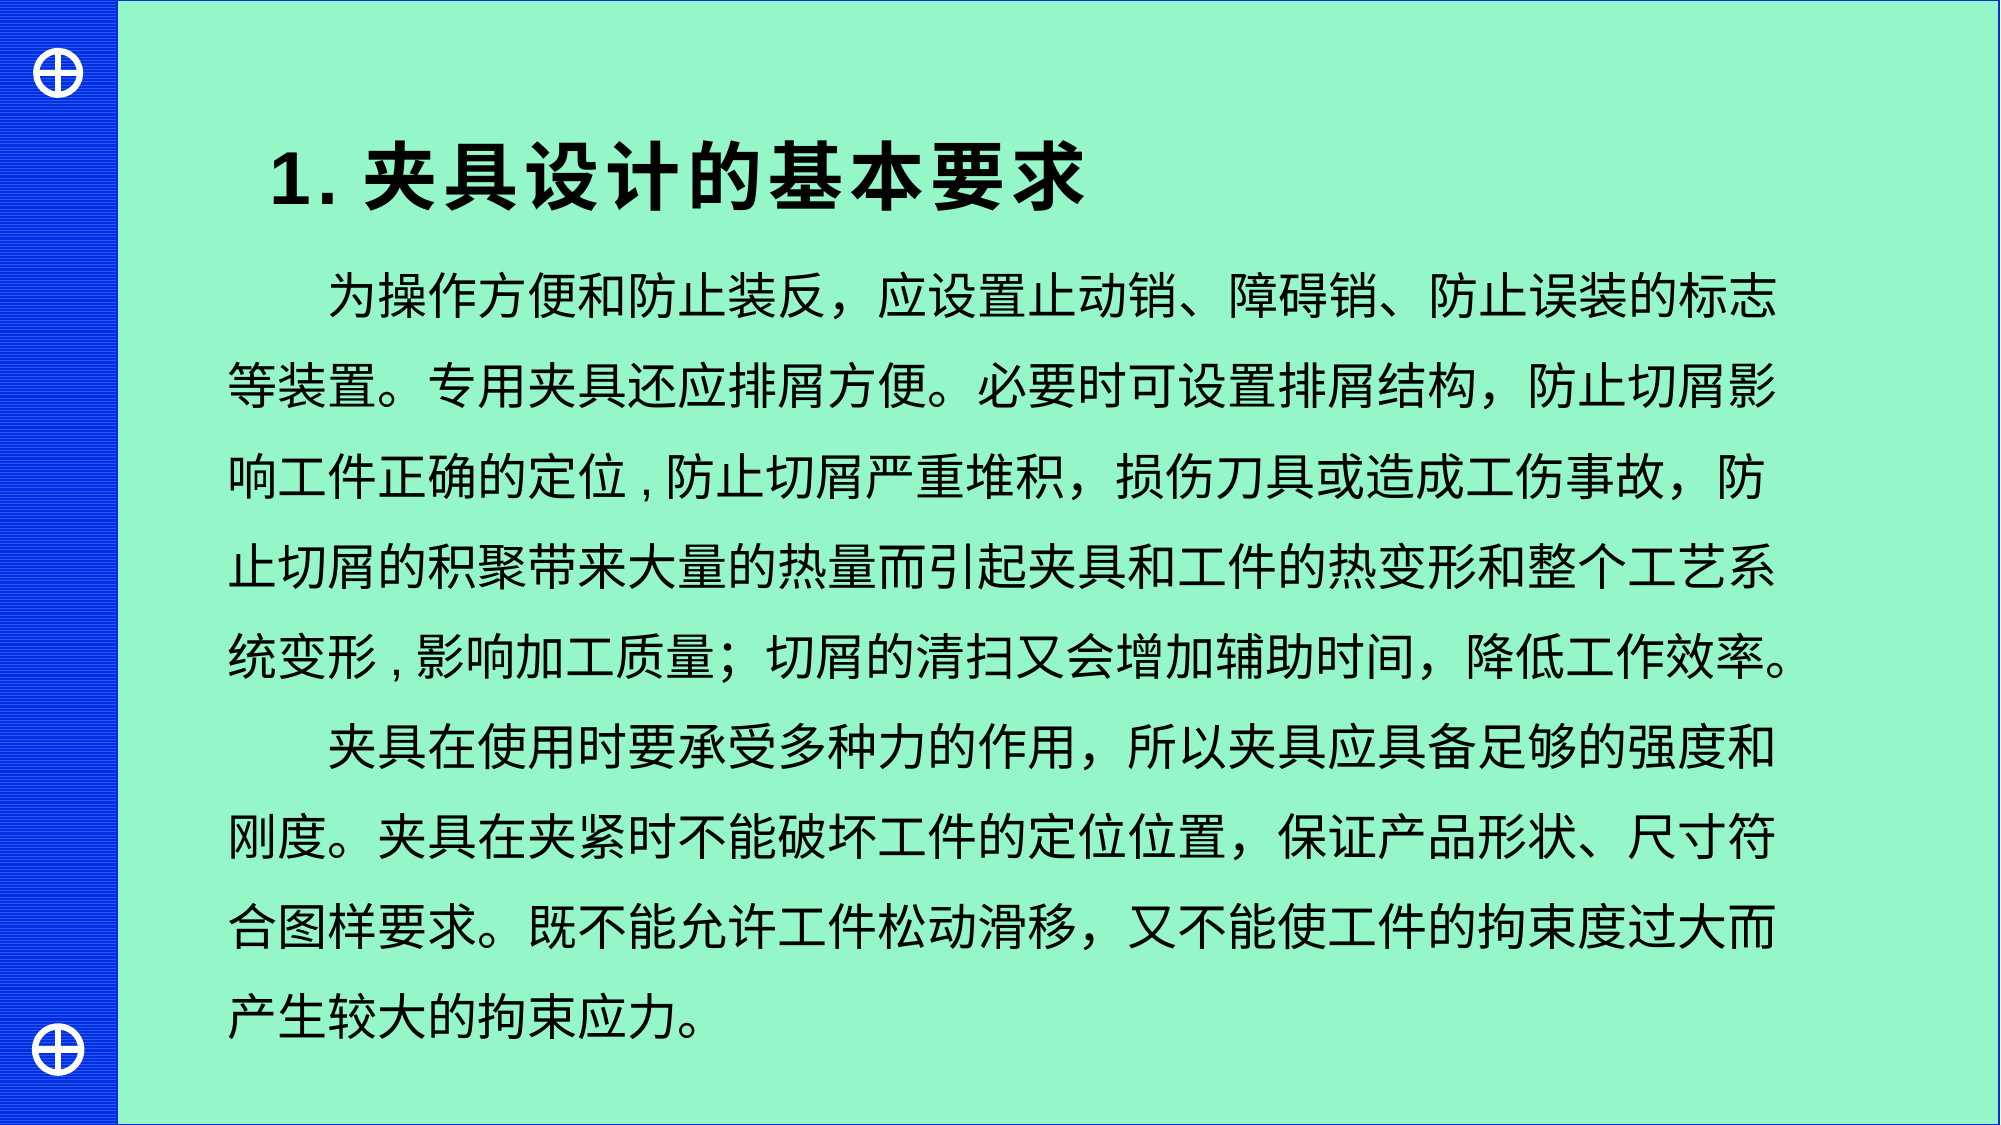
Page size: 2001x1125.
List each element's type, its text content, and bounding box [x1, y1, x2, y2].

text_box 为操作方便和防止装反，应设置止动销、障碍销、防止误装的标志等装置。专用夹具还应排屑方便。必要时可设置排屑结构，防止切屑影响工件正确的定位,防止切屑严重堆积，损伤刀具或造成工伤事故，防止切屑的积聚带来大量的热量而引起夹具和工件的热变形和整个工艺系统变形,影响加工质量；切屑的清扫又会增加辅助时间，降低工作效率。 夹具在使用时要承受多种力的作用，所以夹具应具备足够的强度和刚度。夹具在夹紧时不能破坏工件的定位位置，保证产品形状、尺寸符合图样要求。既不能允许工件松动滑移，又不能使工件的拘束度过大而产生较大的拘束应力。 [212, 227, 1824, 1053]
text_box 1.夹具设计的基本要求 [173, 106, 1462, 228]
